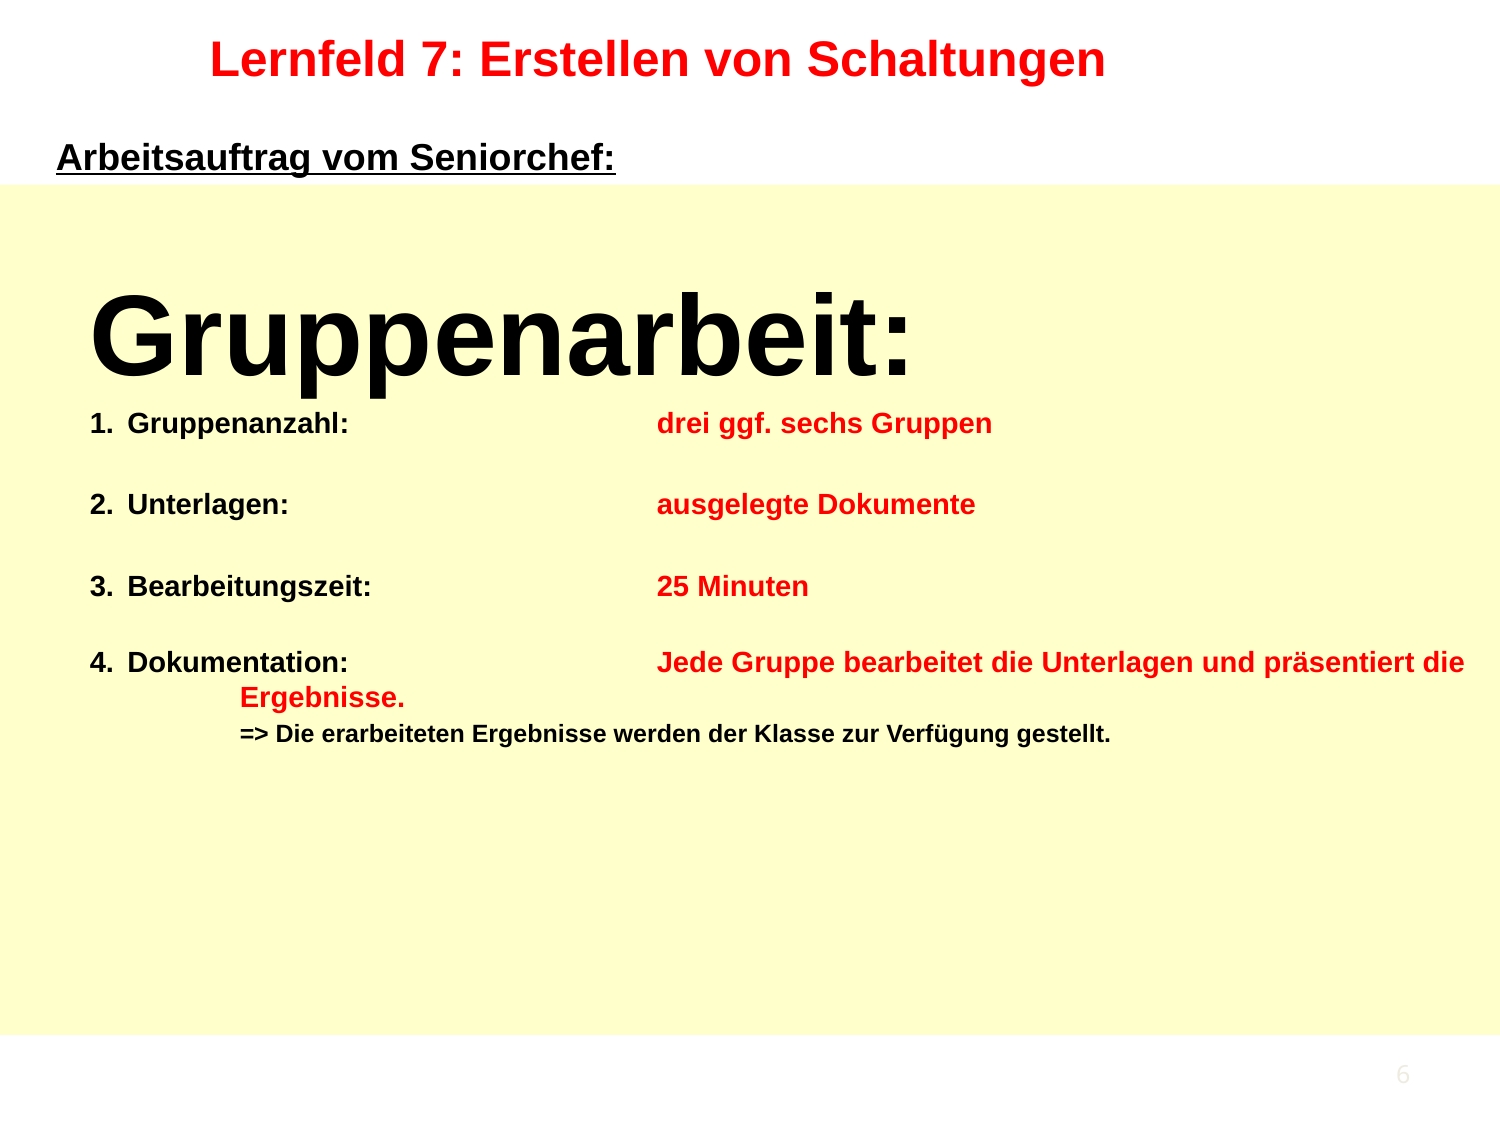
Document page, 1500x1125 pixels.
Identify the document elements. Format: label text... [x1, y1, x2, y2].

text_box 6 [1074, 1051, 1425, 1125]
text_box Arbeitsauftrag vom Seniorchef: [41, 125, 703, 186]
text_box Gruppenarbeit: Gruppenanzahl: drei ggf. sechs Gruppen Unterlagen: ausgelegte Dokumente Bearbeitungszeit: 25 Minuten Dokumentation: Jede Gruppe bearbeitet die Unterlagen und präsentiert die Ergebnisse. => Die erarbeiteten Ergebnisse werden der Klasse zur Verfügung gestellt. [0, 184, 1500, 1035]
text_box Lernfeld 7: Erstellen von Schaltungen [194, 18, 1164, 126]
